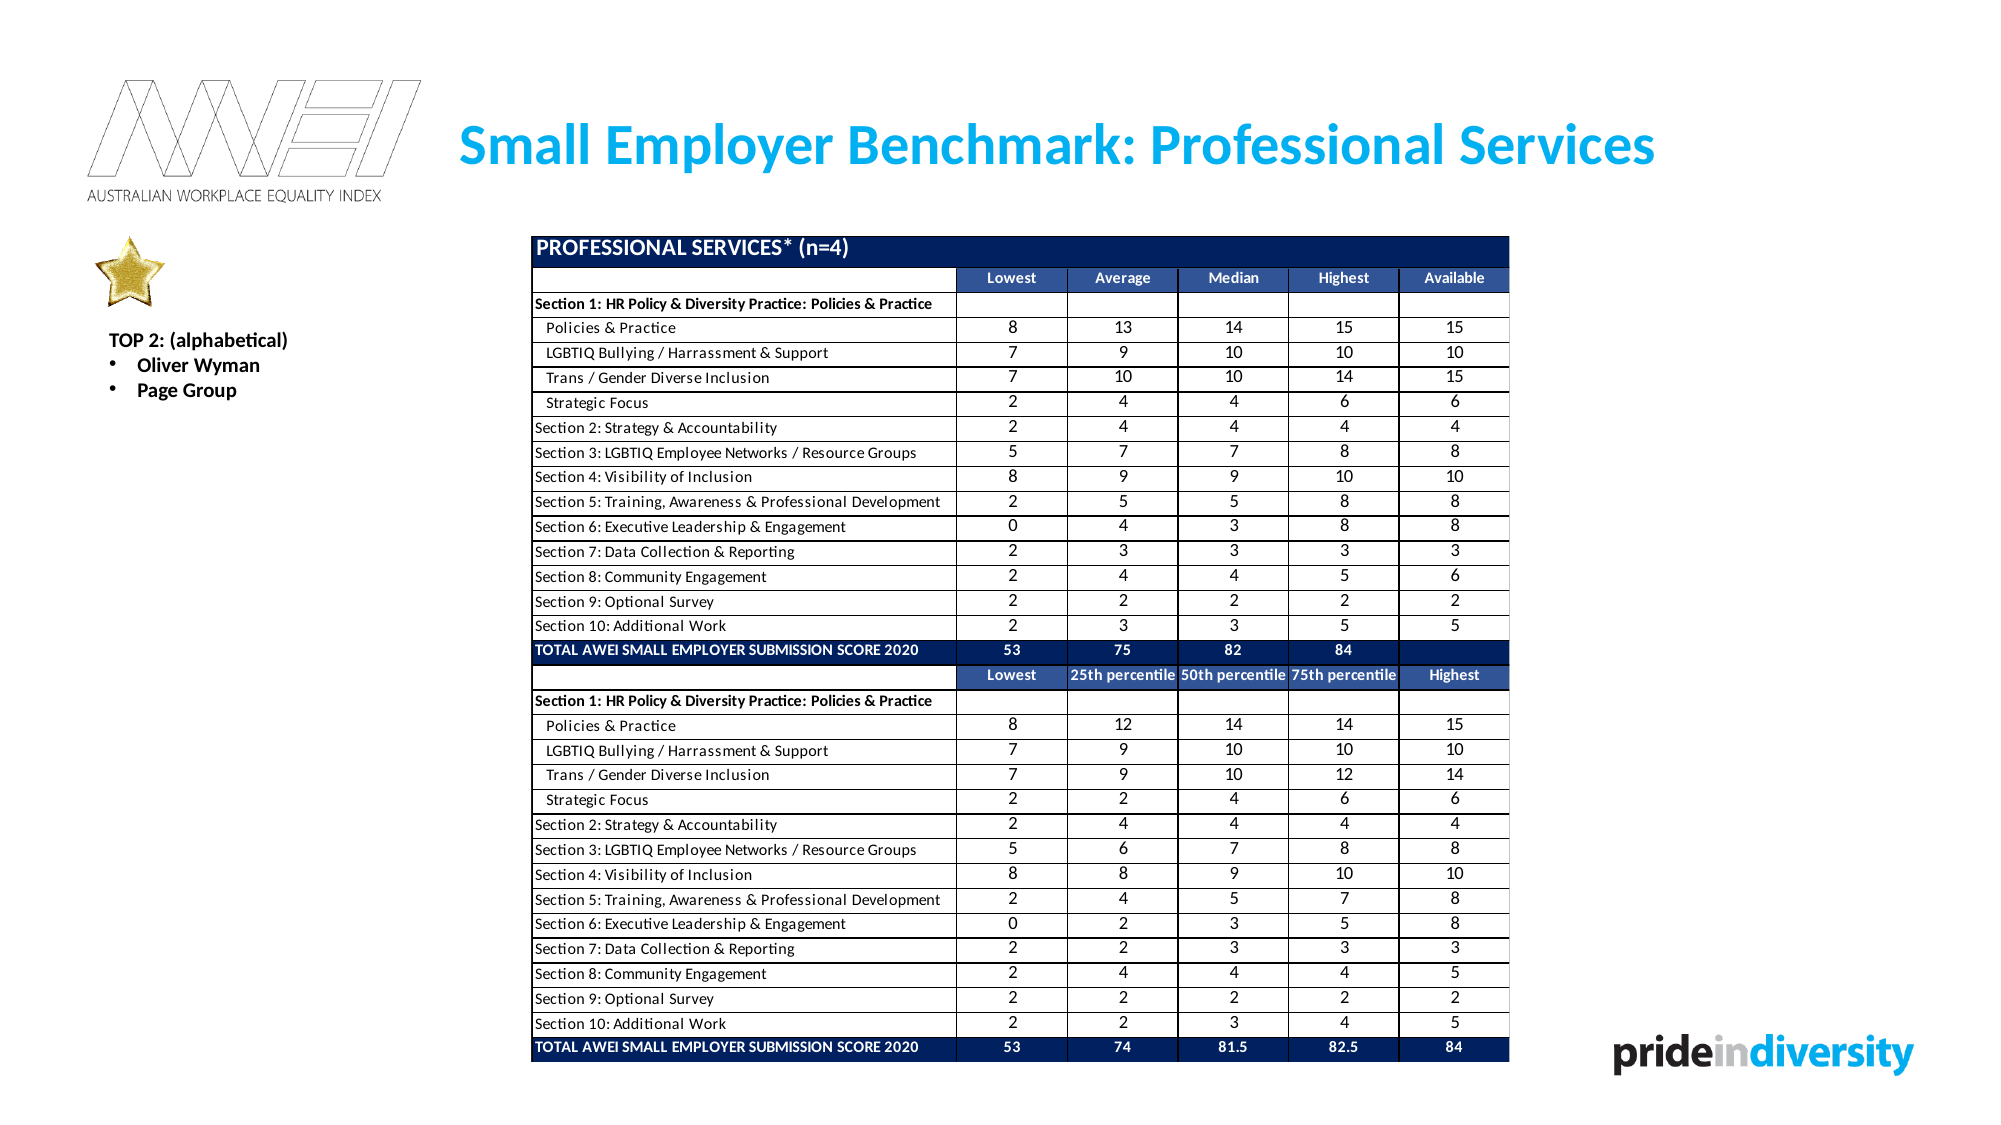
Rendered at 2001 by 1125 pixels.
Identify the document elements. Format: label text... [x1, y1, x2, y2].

picture [1614, 1034, 1914, 1076]
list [531, 235, 1511, 1064]
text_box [94, 235, 388, 413]
picture [86, 78, 422, 204]
picture [1758, 1050, 1765, 1061]
picture [1900, 1049, 1914, 1076]
title Small Employer Benchmark: Professional Services [444, 47, 1914, 235]
